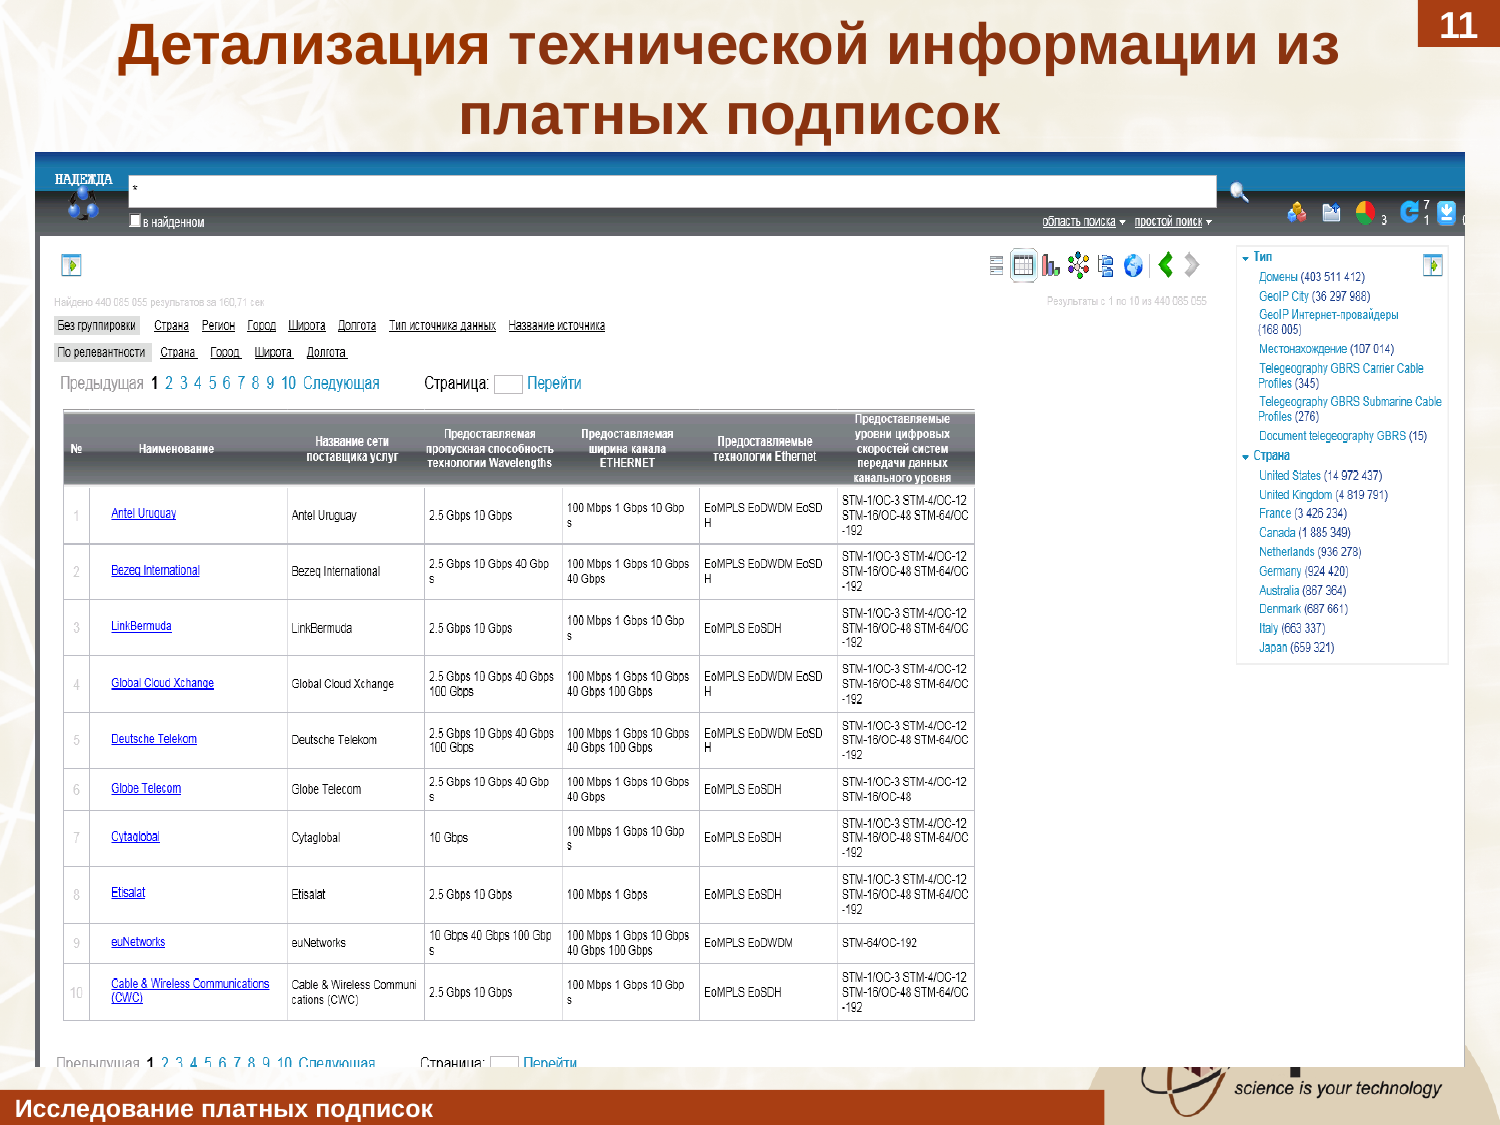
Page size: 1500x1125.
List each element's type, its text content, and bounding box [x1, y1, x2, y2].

text_box 11 [1417, 0, 1500, 47]
picture [0, 152, 1500, 1125]
text_box [70, 93, 1500, 218]
text_box Детализация технической информации из платных подписок [0, 70, 1460, 153]
picture [0, 0, 1500, 93]
text_box Исследование платных подписок [0, 1089, 1105, 1125]
